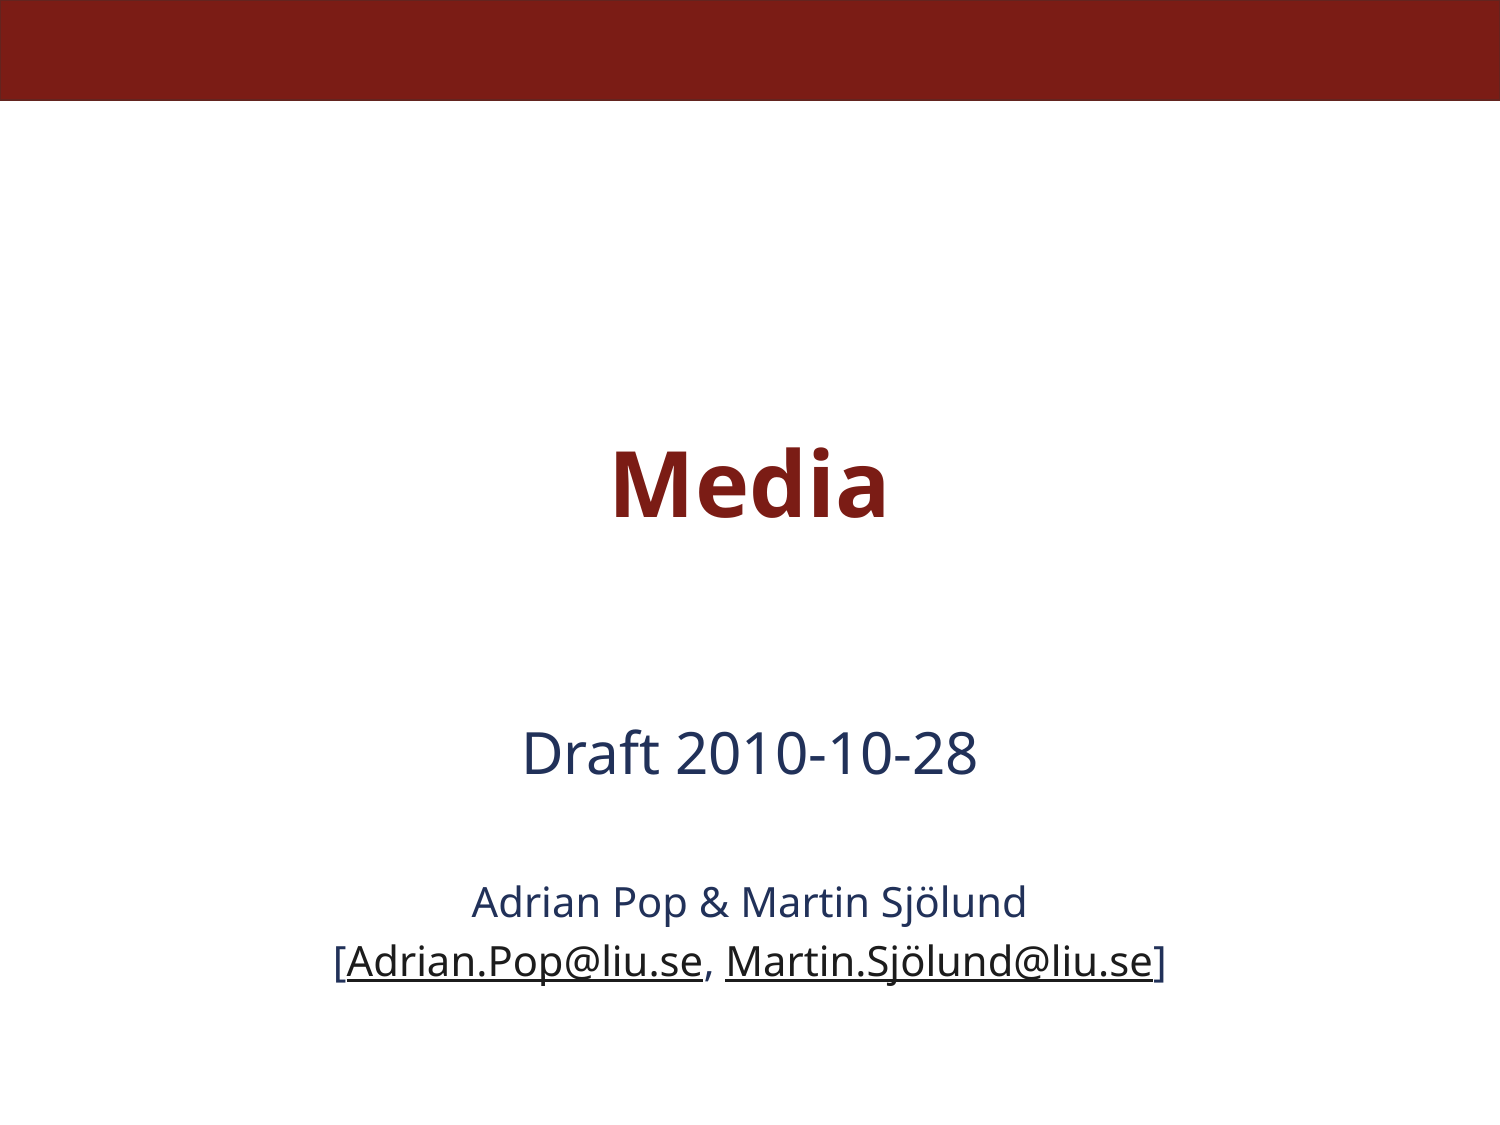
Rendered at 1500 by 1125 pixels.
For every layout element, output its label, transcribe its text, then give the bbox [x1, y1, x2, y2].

title Media [112, 324, 1388, 638]
subtitle Draft 2010-10-28 Adrian Pop & Martin Sjölund [Adrian.Pop@liu.se, Martin.Sjölund@liu.se] [224, 708, 1276, 1067]
